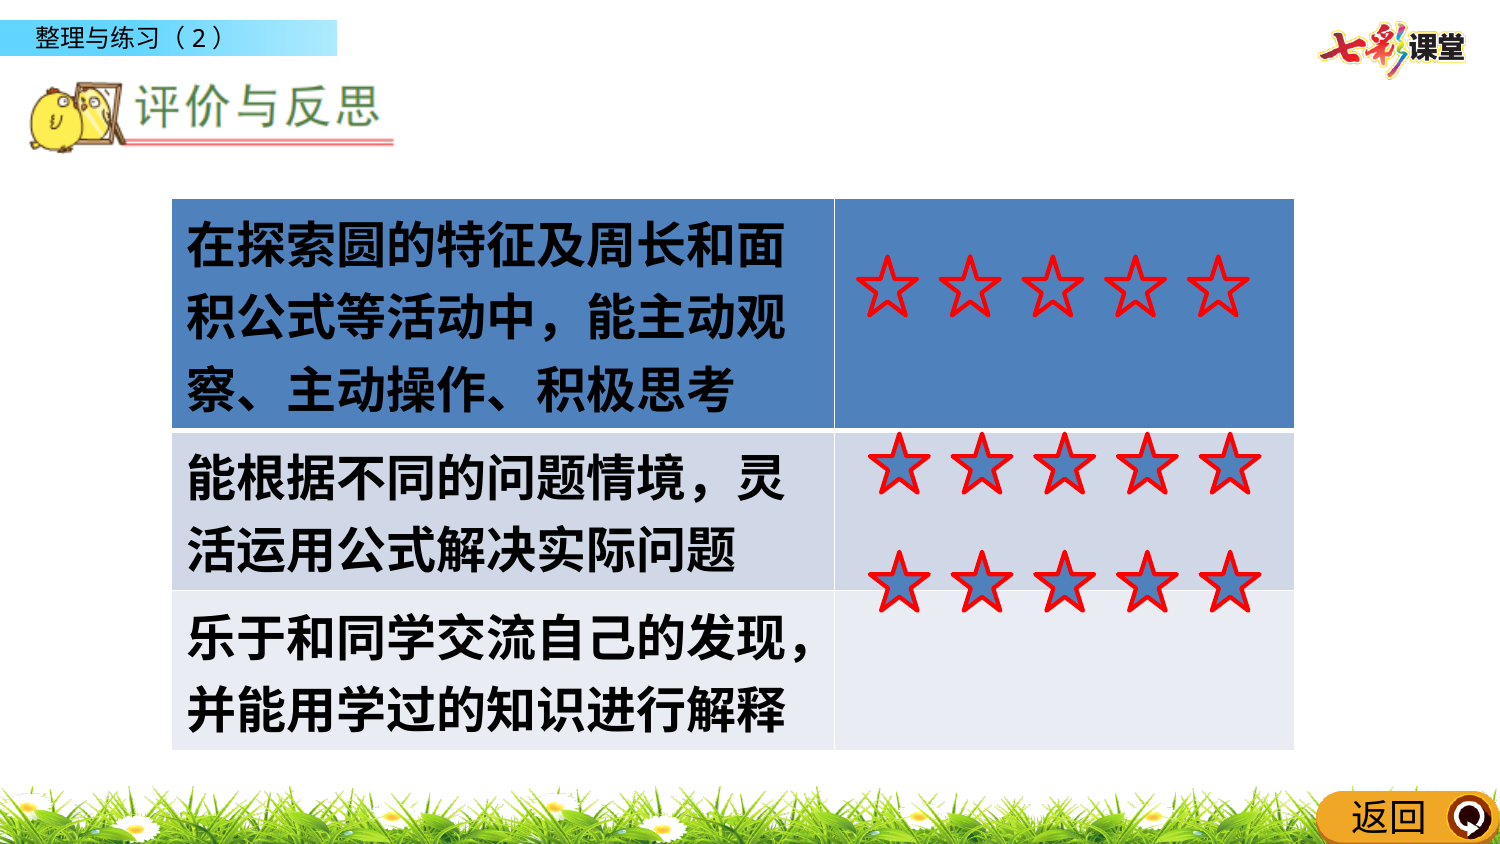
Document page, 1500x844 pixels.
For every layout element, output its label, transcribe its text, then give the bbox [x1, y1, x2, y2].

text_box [869, 551, 1260, 612]
table_cell [835, 433, 1294, 590]
table_cell 能根据不同的问题情境，灵活运用公式解决实际问题 [172, 433, 834, 590]
table_cell [835, 591, 1294, 750]
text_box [869, 433, 1260, 493]
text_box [857, 256, 1249, 316]
table_header 在探索圆的特征及周长和面积公式等活动中，能主动观察、主动操作、积极思考 [172, 199, 834, 428]
table_cell 乐于和同学交流自己的发现，并能用学过的知识进行解释 [172, 591, 834, 750]
picture [0, 786, 1500, 844]
picture [17, 65, 417, 161]
table_header [835, 199, 1294, 428]
picture [1316, 20, 1468, 80]
